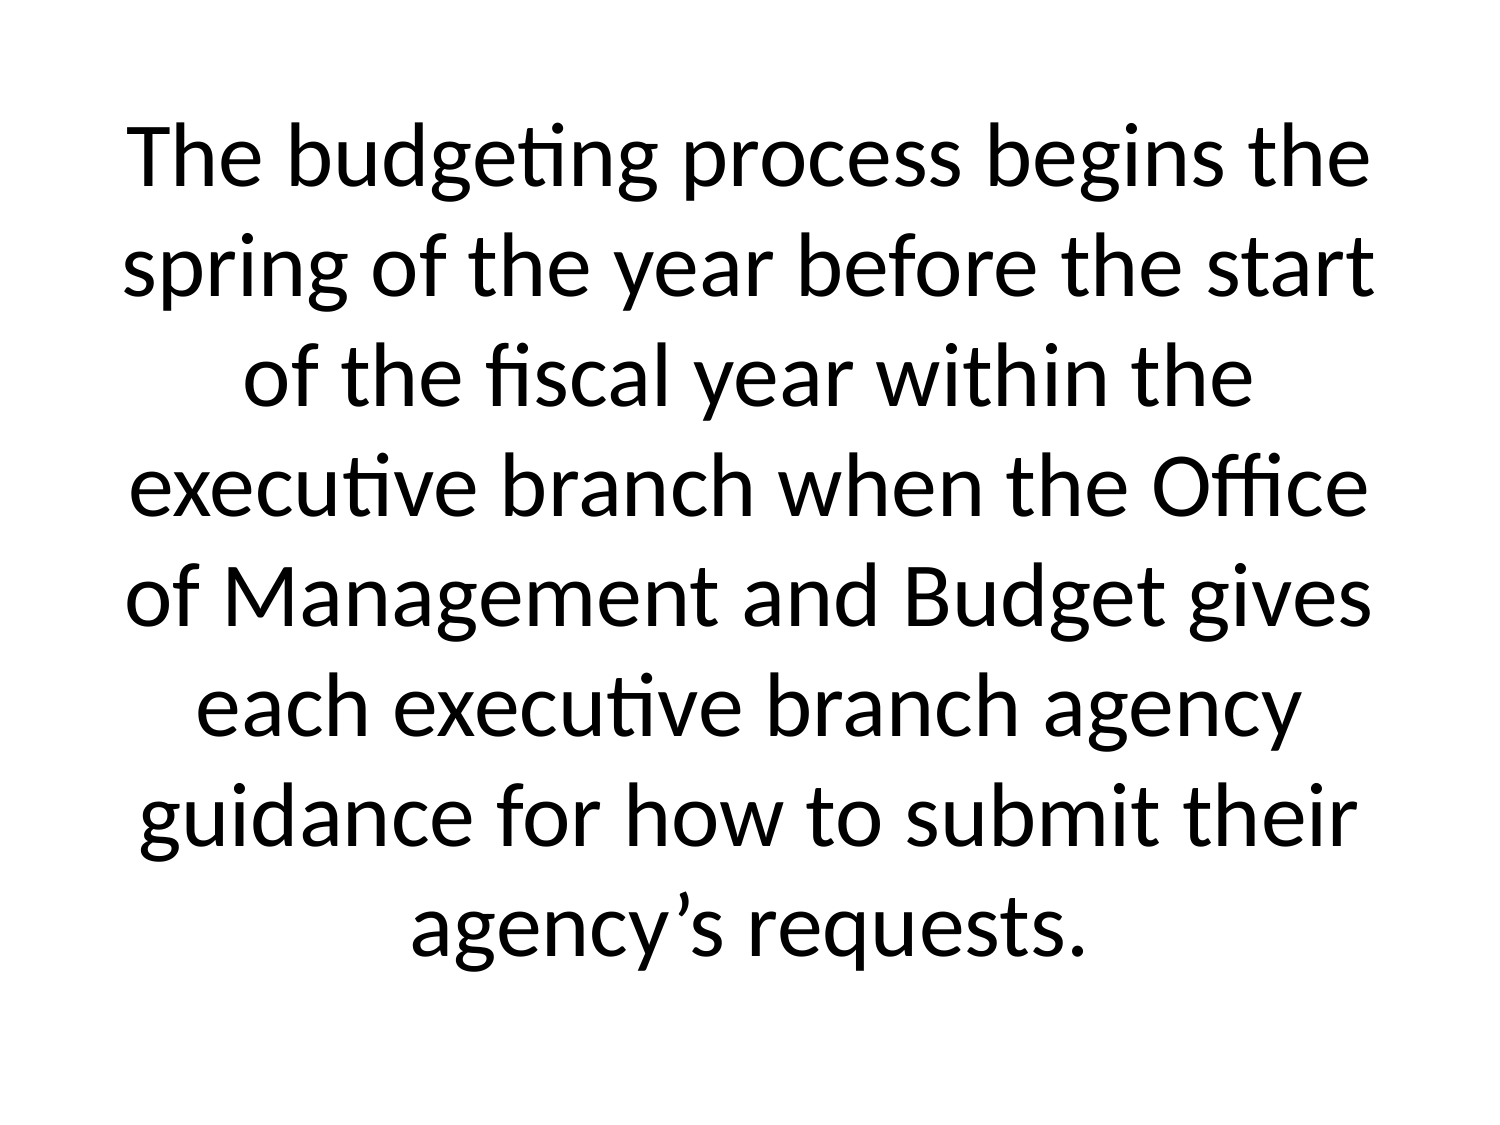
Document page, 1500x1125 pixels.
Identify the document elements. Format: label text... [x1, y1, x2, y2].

title The budgeting process begins the spring of the year before the start of the fiscal year within the executive branch when the Office of Management and Budget gives each executive branch agency guidance for how to submit their agency’s requests. [74, 44, 1426, 1026]
